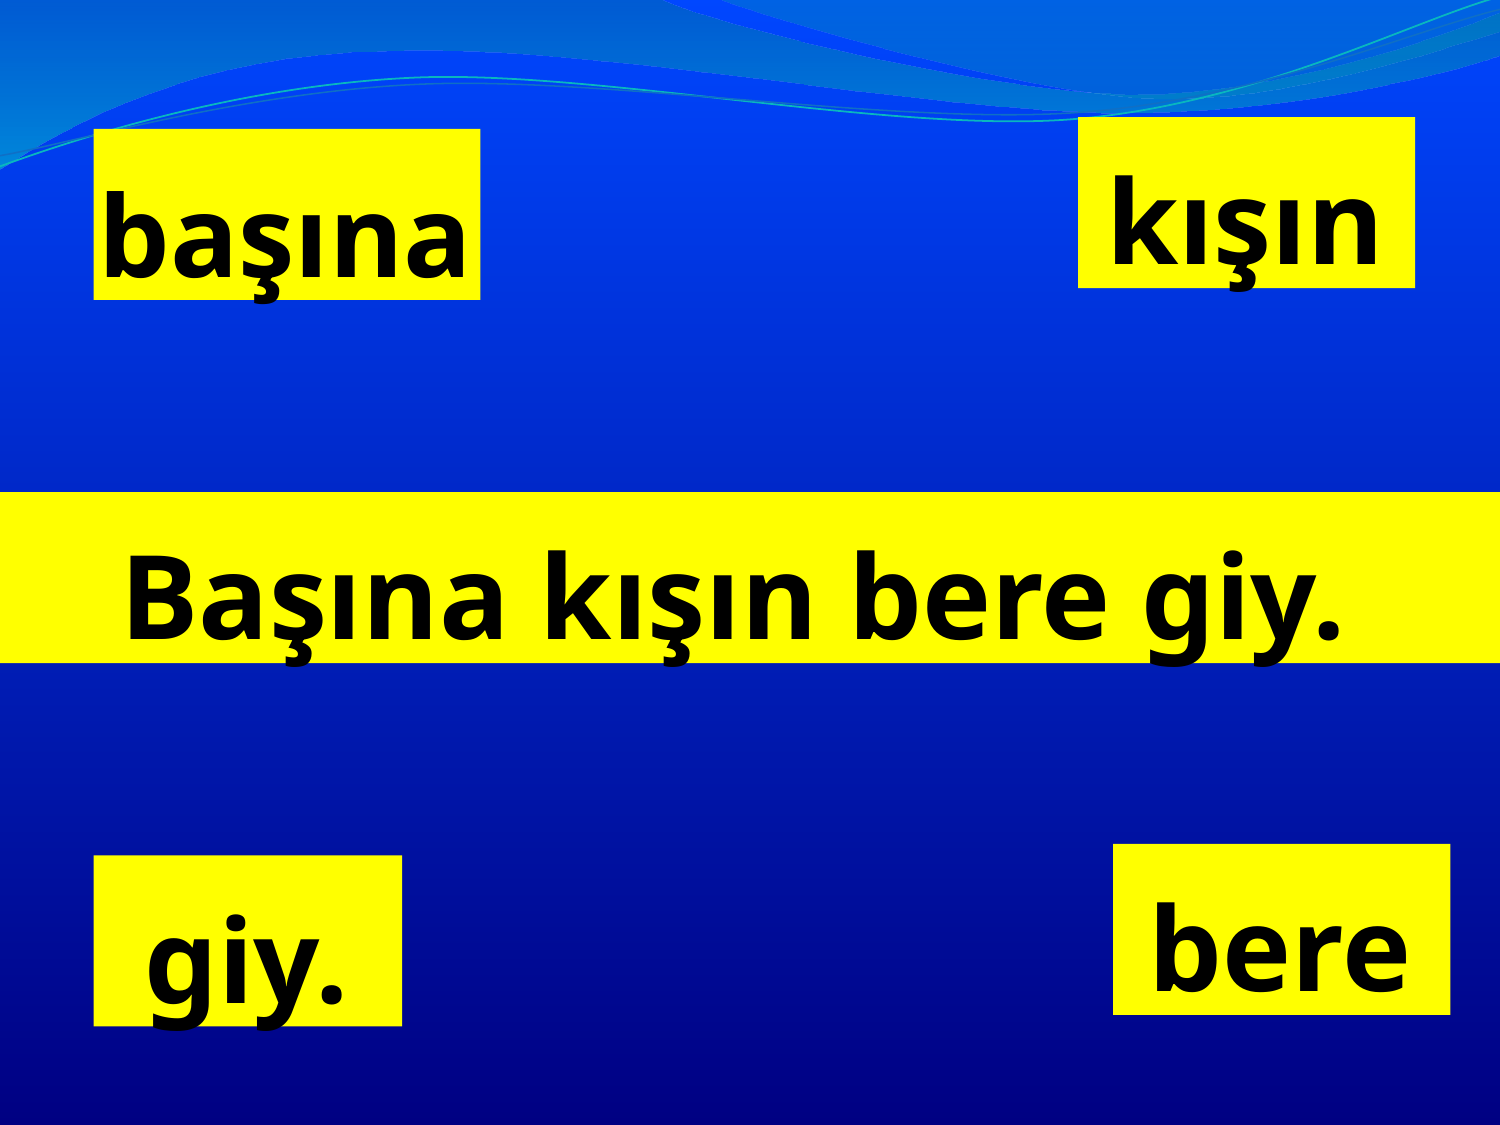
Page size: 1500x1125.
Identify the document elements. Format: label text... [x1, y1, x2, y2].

text_box giy. [93, 855, 403, 1027]
text_box kışın [1078, 117, 1416, 289]
title başına [93, 128, 481, 301]
text_box Başına kışın bere giy. [0, 492, 1500, 664]
text_box bere [1113, 843, 1451, 1015]
